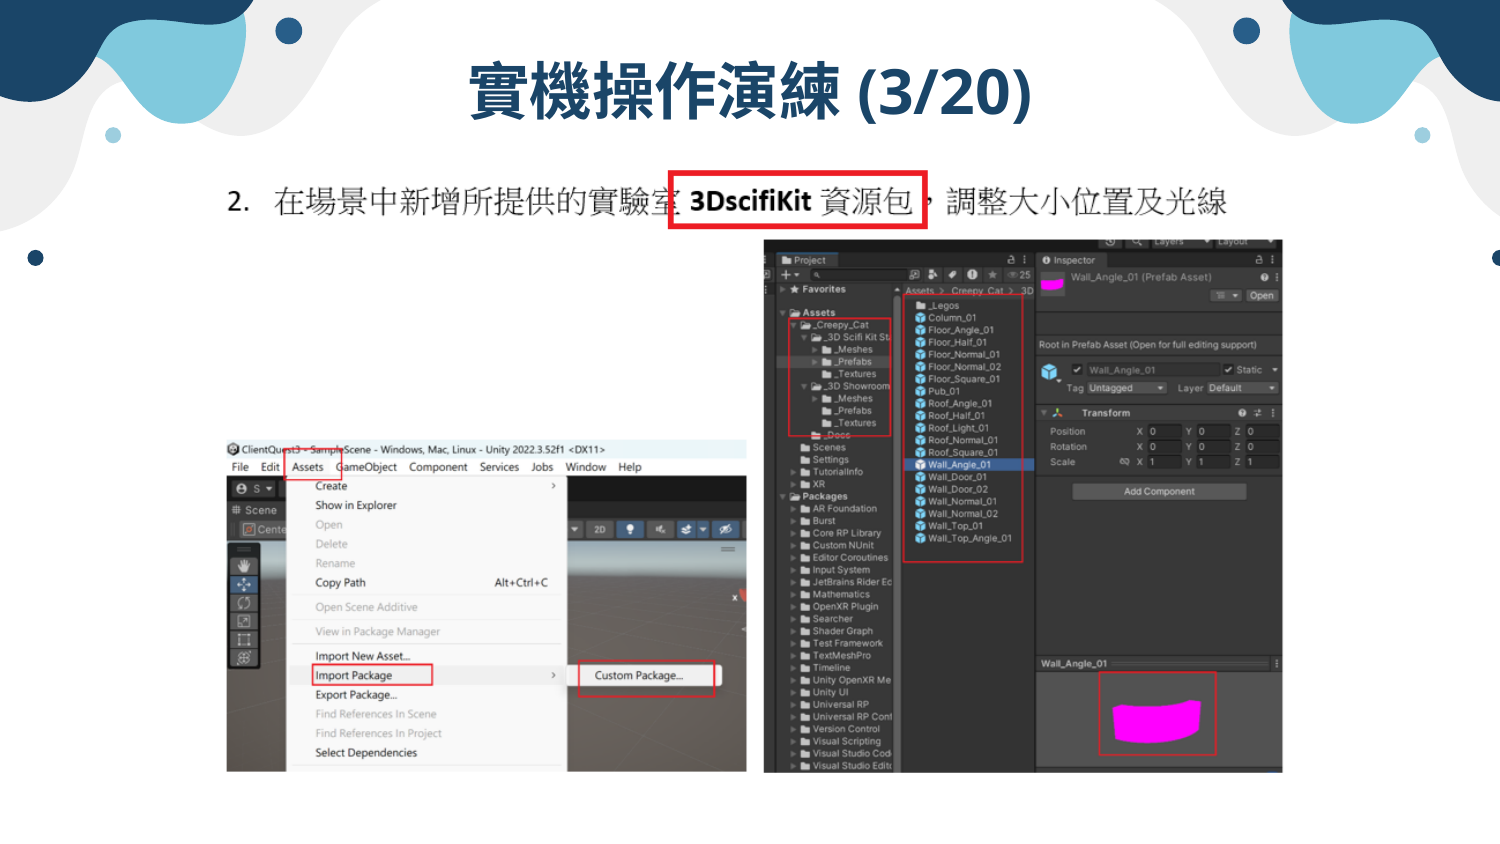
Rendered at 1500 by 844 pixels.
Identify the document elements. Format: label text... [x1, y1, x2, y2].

picture [183, 161, 1316, 796]
title 實機操作演練(3/20) [88, 36, 1412, 131]
